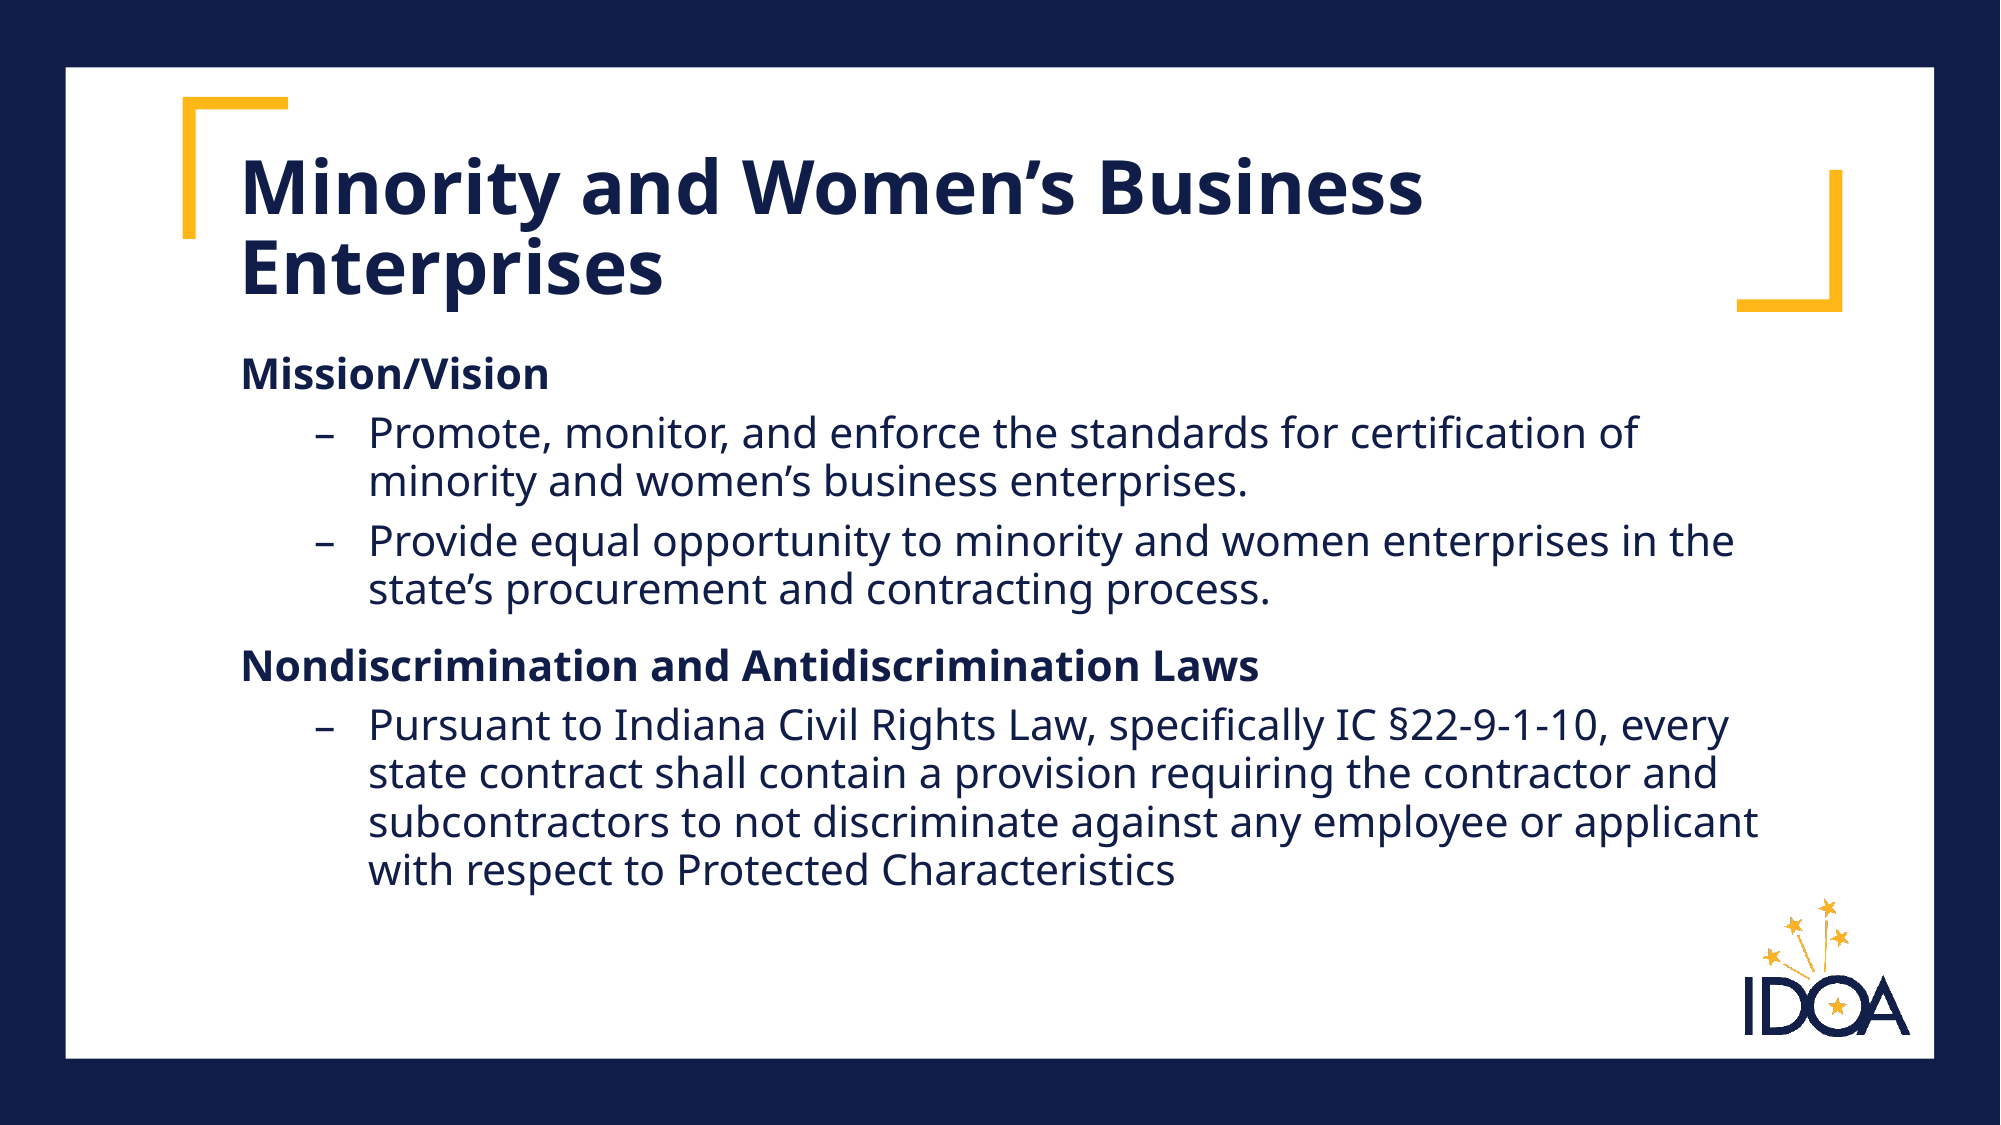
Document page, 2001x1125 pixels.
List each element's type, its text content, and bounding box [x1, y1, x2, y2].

picture [1702, 857, 1959, 1114]
title Minority and Women’s Business Enterprises [225, 142, 1800, 279]
list Mission/Vision Promote, monitor, and enforce the standards for certification of minority and women’s business enterprises. Provide equal opportunity to minority and women enterprises in the state’s procurement and contracting process. Nondiscrimination and Antidiscrimination Laws Pursuant to Indiana Civil Rights Law, specifically IC §22-9-1-10, every state contract shall contain a provision requiring the contractor and subcontractors to not discriminate against any employee or applicant with respect to Protected Characteristics [225, 333, 1800, 913]
